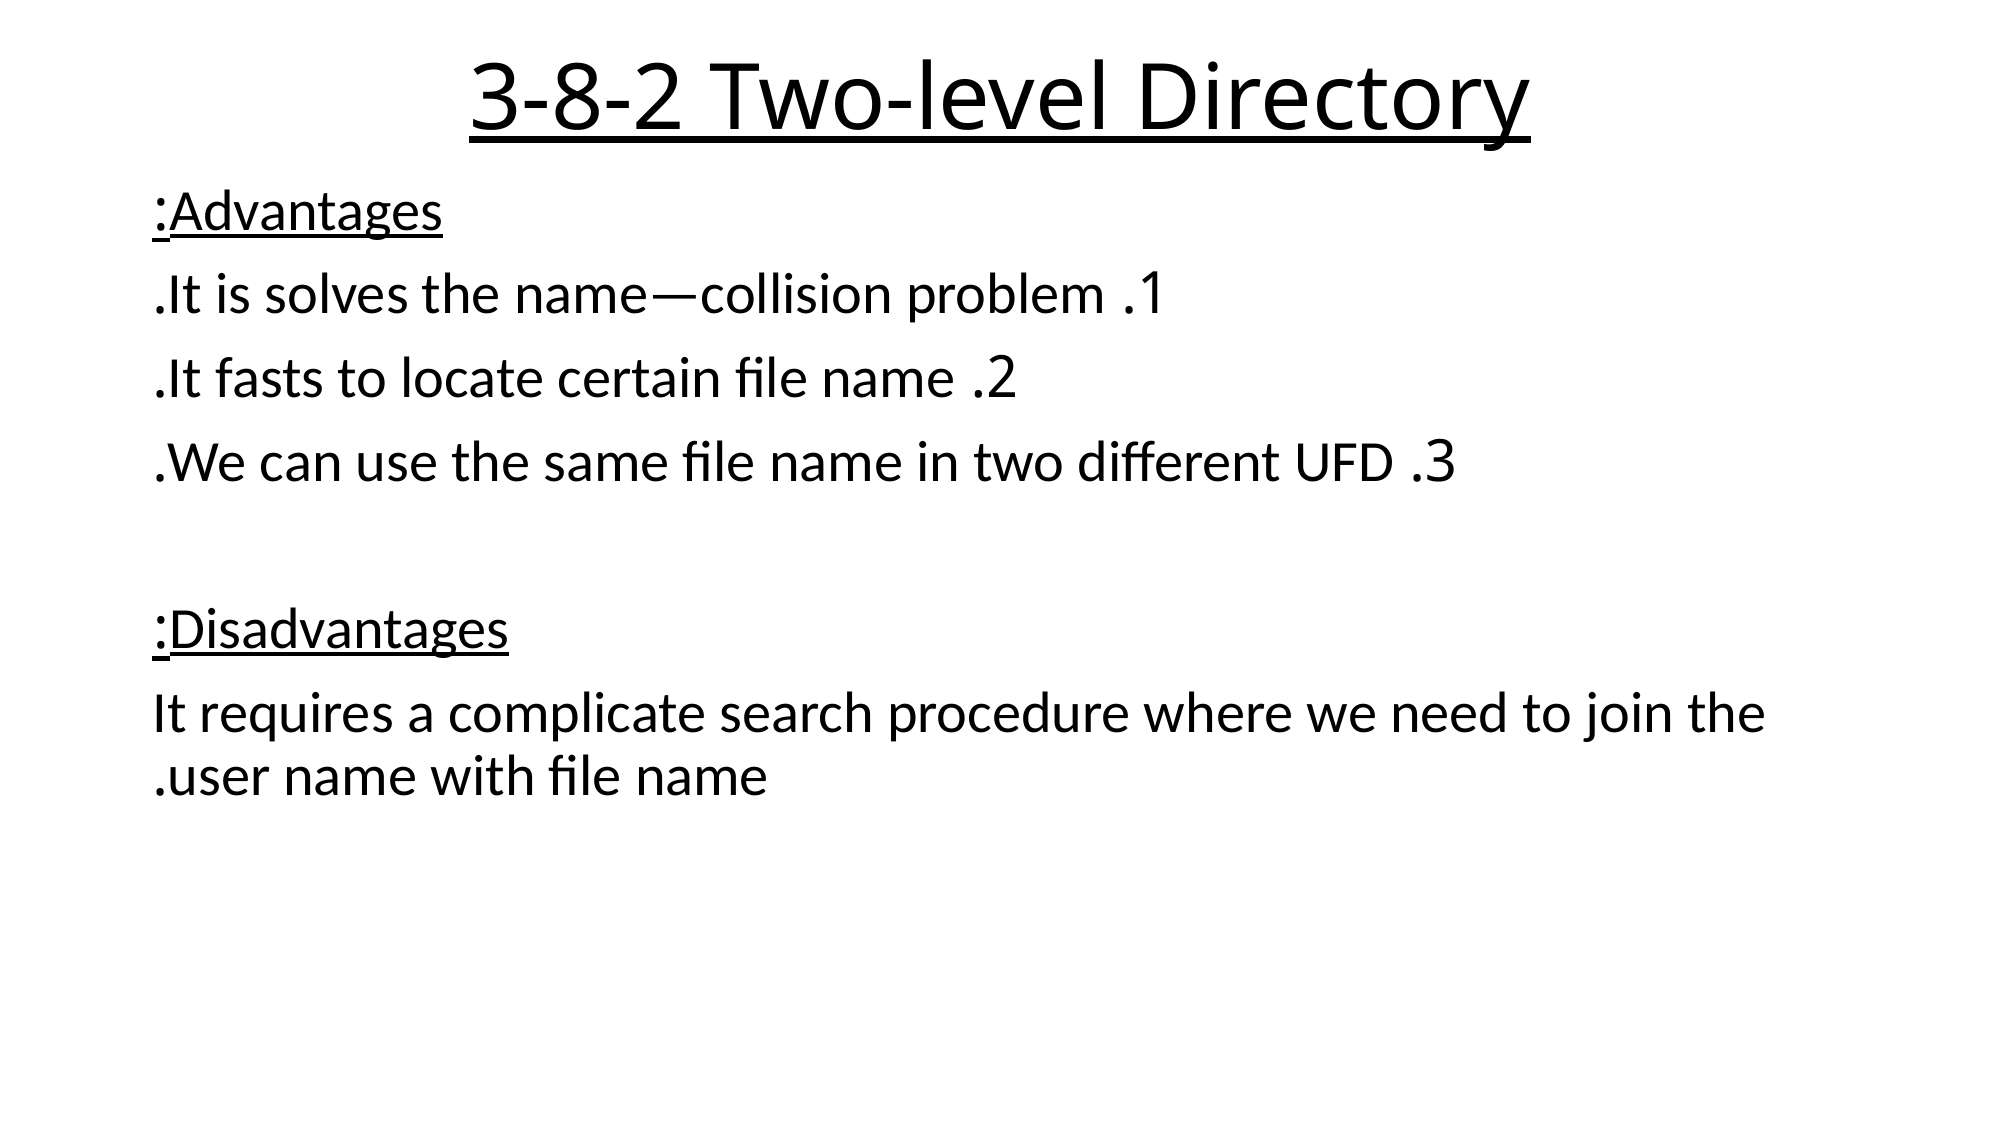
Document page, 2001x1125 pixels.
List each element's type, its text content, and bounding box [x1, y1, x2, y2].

title 3-8-2 Two-level Directory [137, 76, 1863, 172]
list Advantages: 1. It is solves the name—collision problem. 2. It fasts to locate certain file name. 3. We can use the same file name in two different UFD. Disadvantages: It requires a complicate search procedure where we need to join the user name with file name. [137, 172, 1863, 1125]
text_box [0, 0, 2000, 75]
